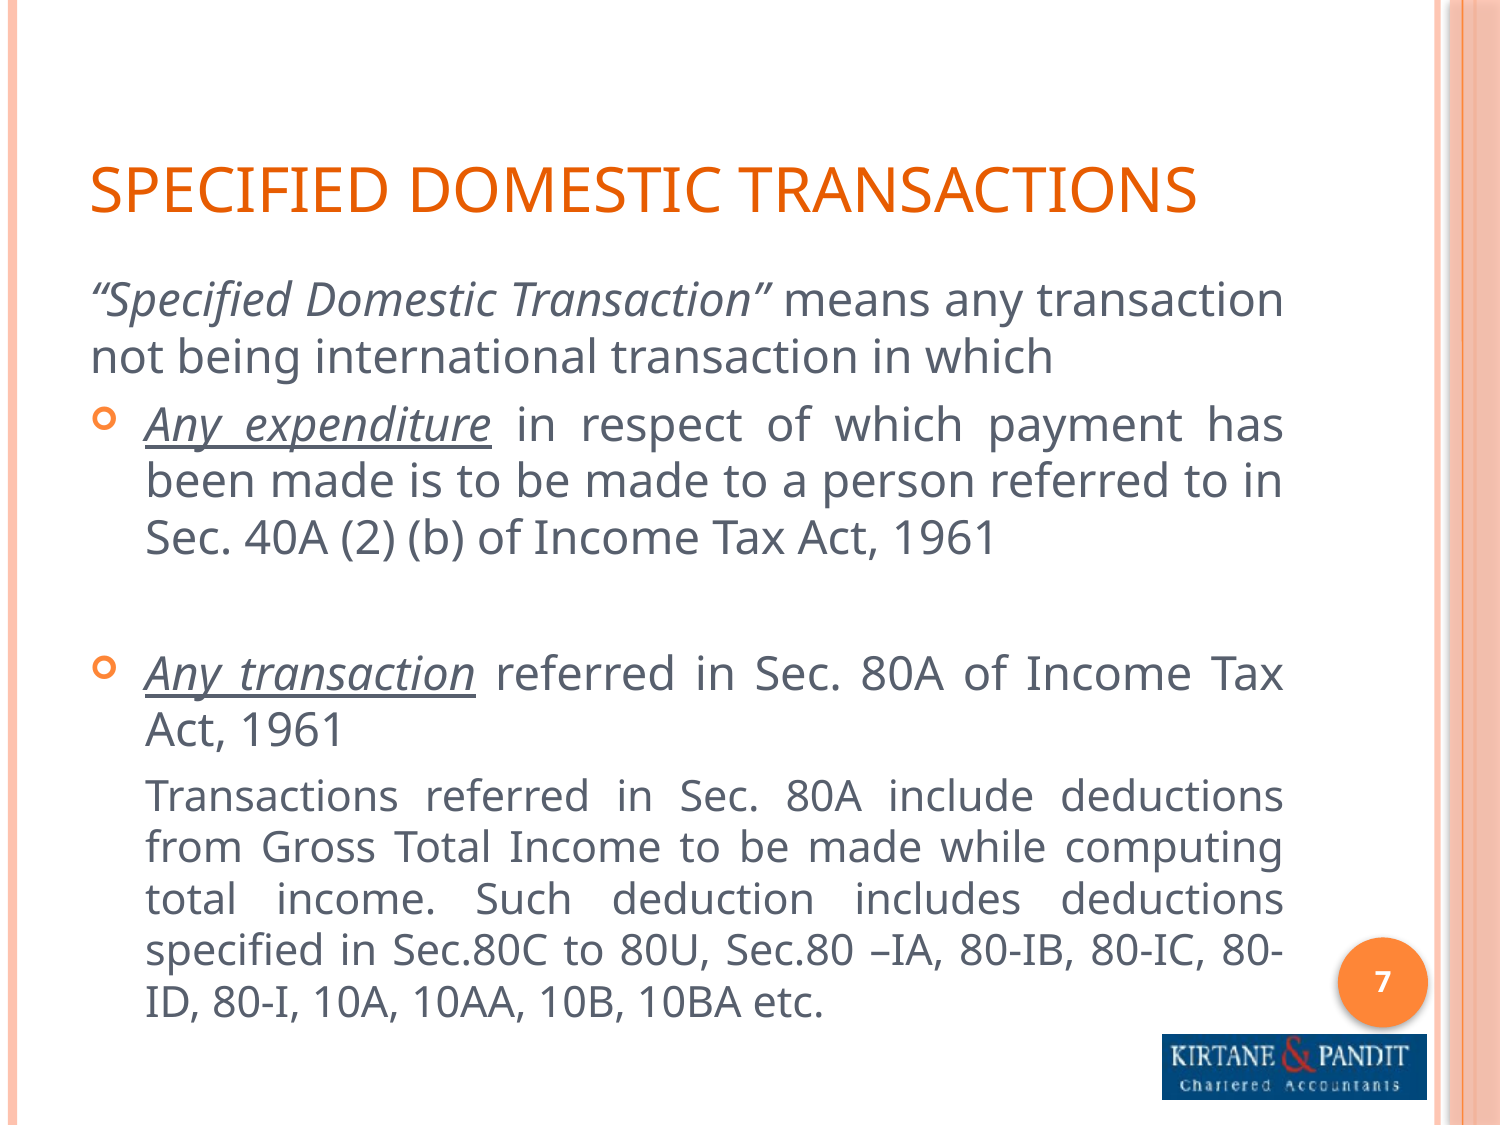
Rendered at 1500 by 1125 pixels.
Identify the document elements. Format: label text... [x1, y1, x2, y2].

footer [825, 950, 1425, 1098]
list “Specified Domestic Transaction” means any transaction not being international transaction in which Any expenditure in respect of which payment has been made is to be made to a person referred to in Sec. 40A (2) (b) of Income Tax Act, 1961 Any transaction referred in Sec. 80A of Income Tax Act, 1961 Transactions referred in Sec. 80A include deductions from Gross Total Income to be made while computing total income. Such deduction includes deductions specified in Sec.80C to 80U, Sec.80 –IA, 80-IB, 80-IC, 80-ID, 80-I, 10A, 10AA, 10B, 10BA etc. [75, 262, 1300, 1062]
title Specified Domestic Transactions [75, 45, 1300, 233]
picture [1162, 1034, 1427, 1100]
slide_number 7 [1333, 940, 1434, 1027]
